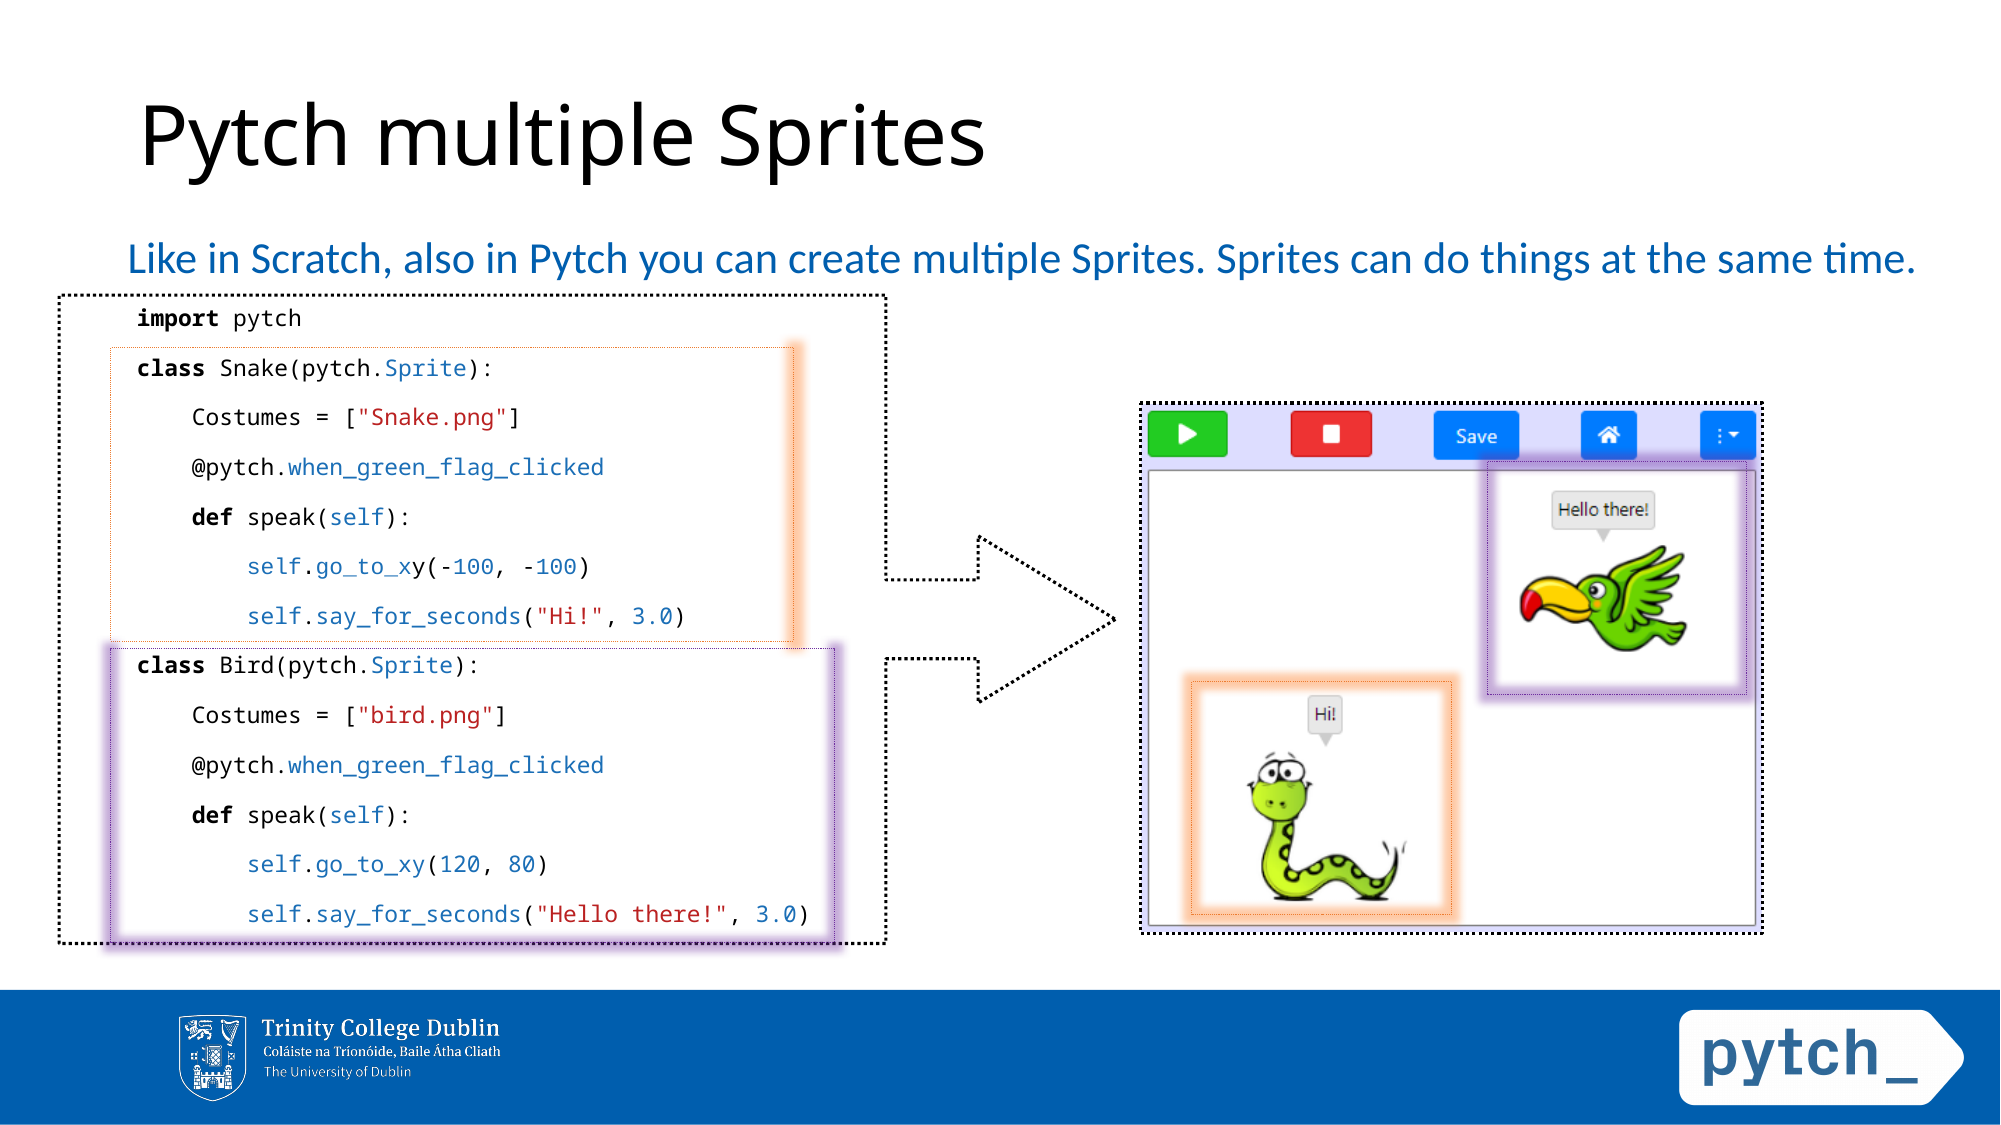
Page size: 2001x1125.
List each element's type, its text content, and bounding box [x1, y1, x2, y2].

picture [1590, 894, 2001, 1125]
picture [178, 1014, 502, 1102]
list Like in Scratch, also in Pytch you can create multiple Sprites. Sprites can do things at the same time. [112, 227, 1941, 352]
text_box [110, 299, 976, 943]
text_box [59, 295, 886, 944]
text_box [1141, 404, 1761, 932]
title Pytch multiple Sprites [123, 30, 1849, 227]
text_box [976, 535, 1116, 703]
